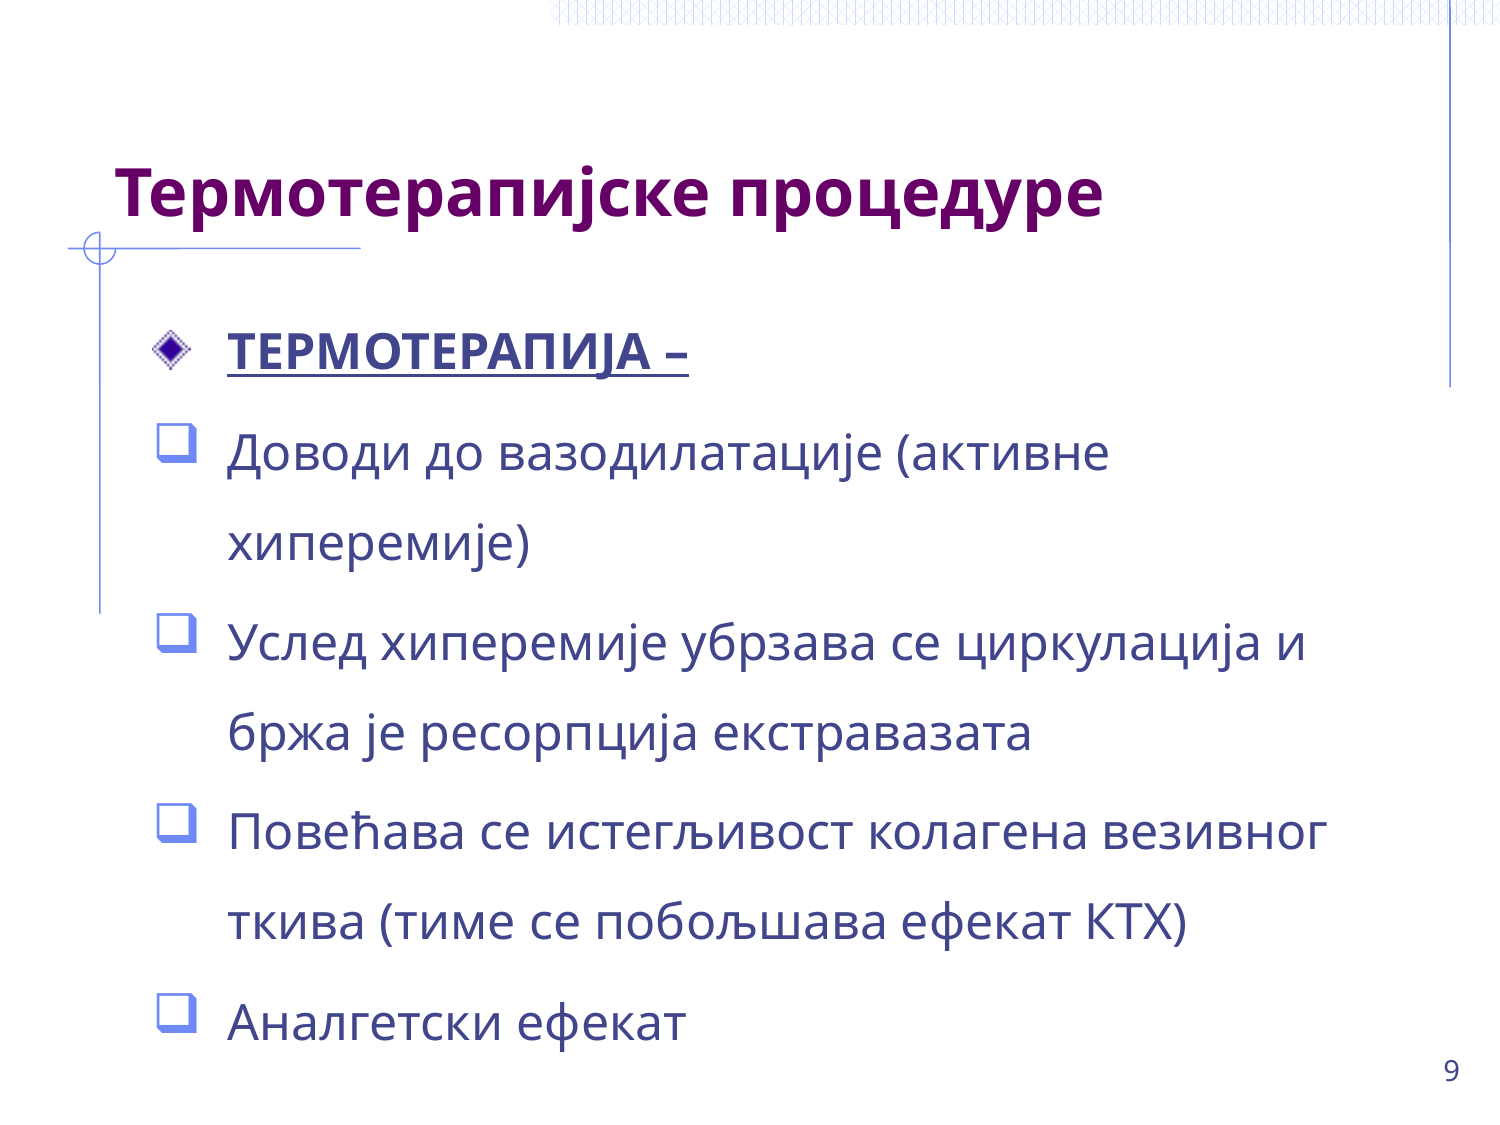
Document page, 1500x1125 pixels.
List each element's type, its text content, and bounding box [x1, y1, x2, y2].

slide_number 9 [1162, 1025, 1475, 1100]
picture [152, 330, 191, 370]
list ТЕРМОТЕРАПИЈА – Доводи до вазодилатације (активне хиперемије) Услед хиперемије убрзава се циркулација и бржа је ресорпција екстравазата Повећава се истегљивост колагена везивног ткива (тиме се побoљшава ефекат КТХ) Аналгетски ефекат [137, 312, 1413, 988]
title Термотерапијске процедуре [99, 49, 1376, 238]
